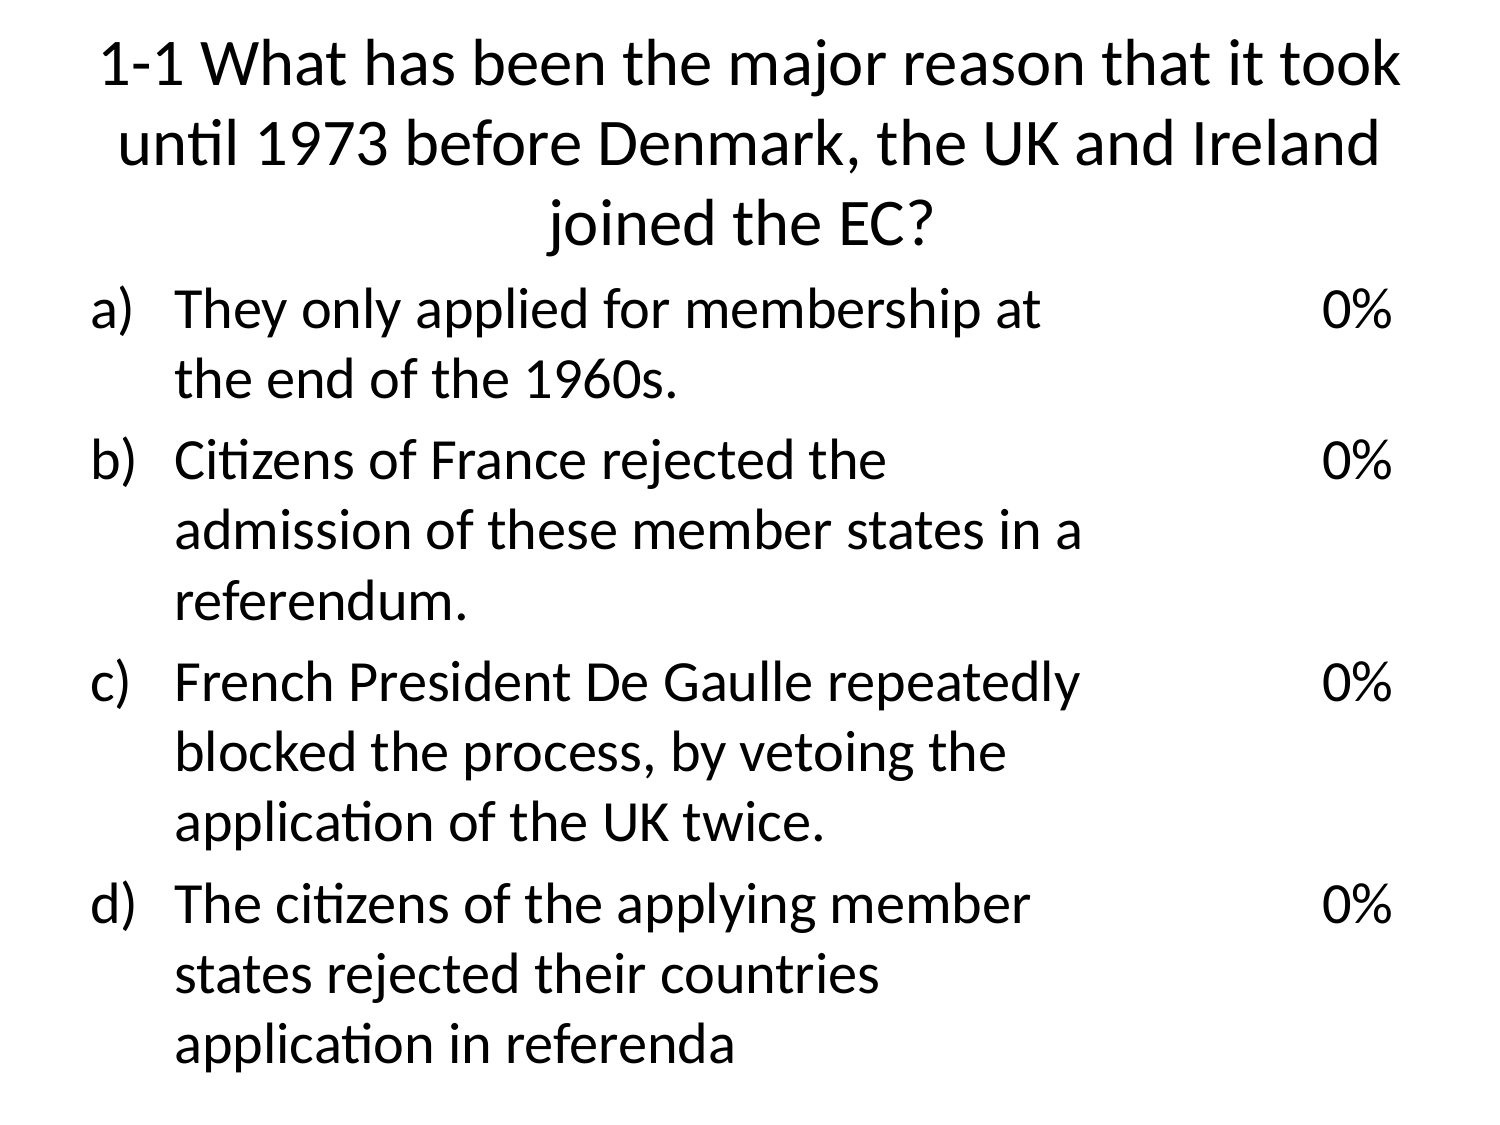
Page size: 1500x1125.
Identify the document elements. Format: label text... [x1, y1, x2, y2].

title 1-1 What has been the major reason that it took until 1973 before Denmark, the UK and Ireland joined the EC? [74, 11, 1426, 267]
list They only applied for membership at the end of the 1960s. Citizens of France rejected the admission of these member states in a referendum. French President De Gaulle repeatedly blocked the process, by vetoing the application of the UK twice. The citizens of the applying member states rejected their countries application in referenda [74, 262, 1117, 1098]
list 0% 0% 0% 0% [1124, 262, 1409, 1006]
